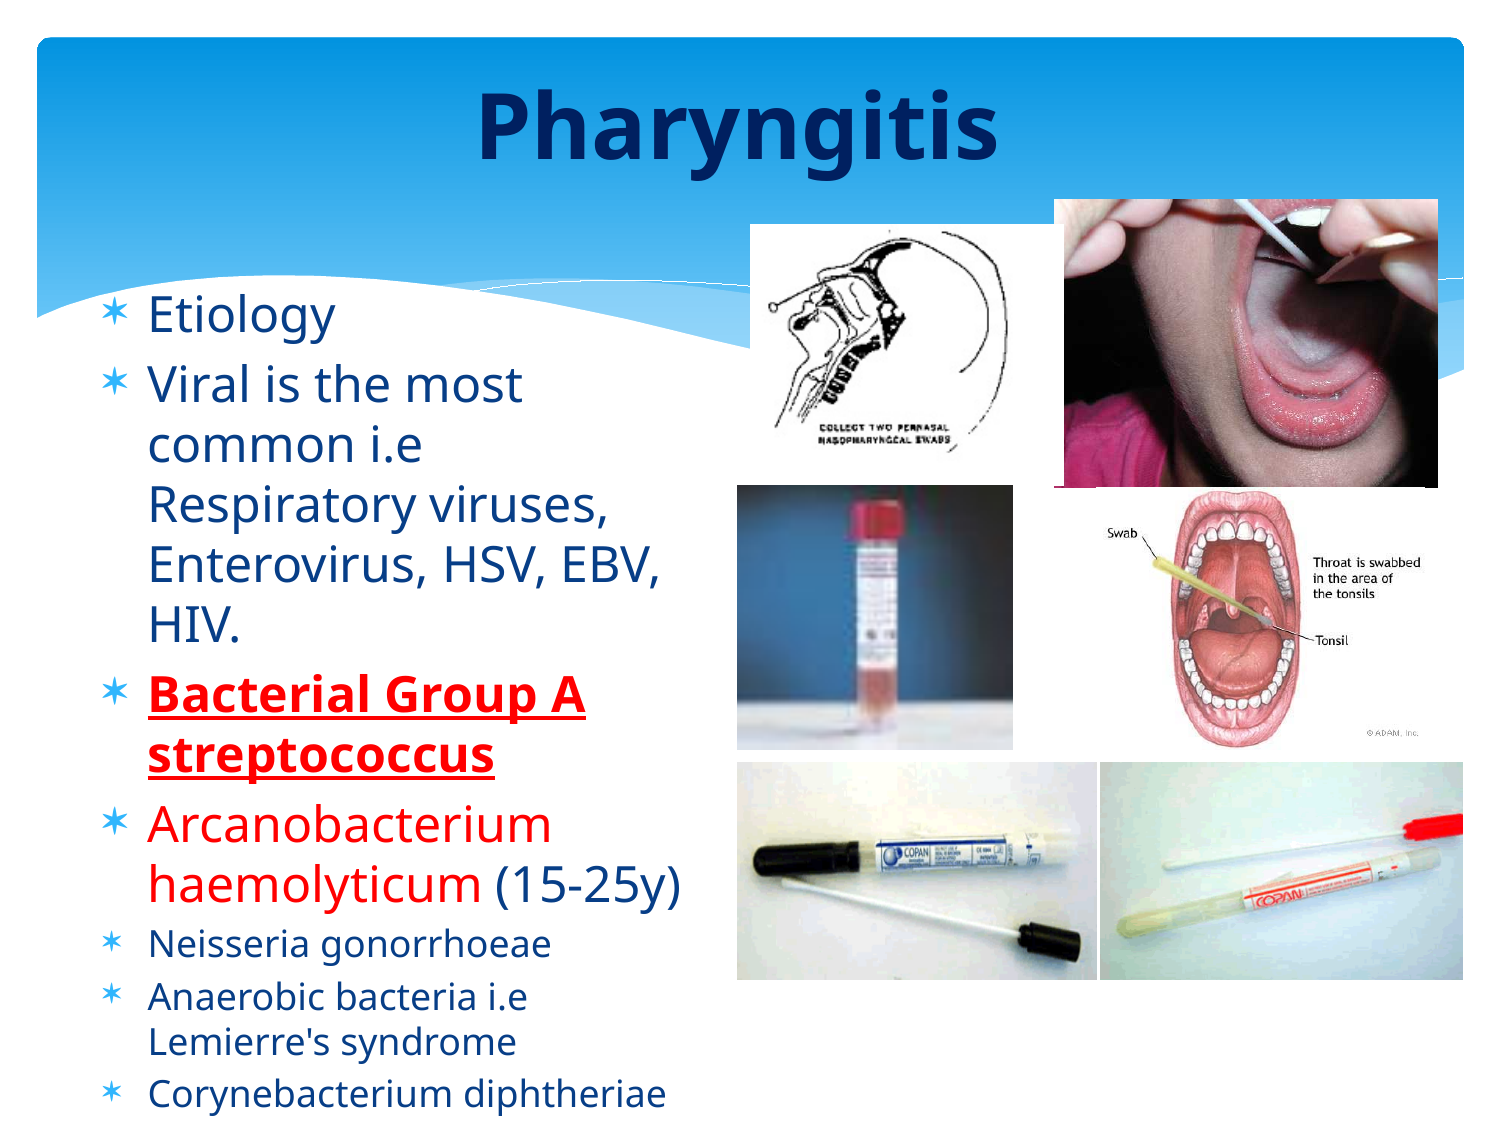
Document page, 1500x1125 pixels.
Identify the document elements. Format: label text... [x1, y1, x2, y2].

picture [737, 199, 1438, 751]
picture [1099, 762, 1463, 981]
list Etiology Viral is the most common i.e Respiratory viruses, Enterovirus, HSV, EBV, HIV. Bacterial Group A streptococcus Arcanobacterium haemolyticum (15-25y) Neisseria gonorrhoeae Anaerobic bacteria i.e Lemierre's syndrome Corynebacterium diphtheriae [87, 275, 715, 841]
picture [737, 762, 1098, 981]
title Pharyngitis [62, 20, 1413, 226]
